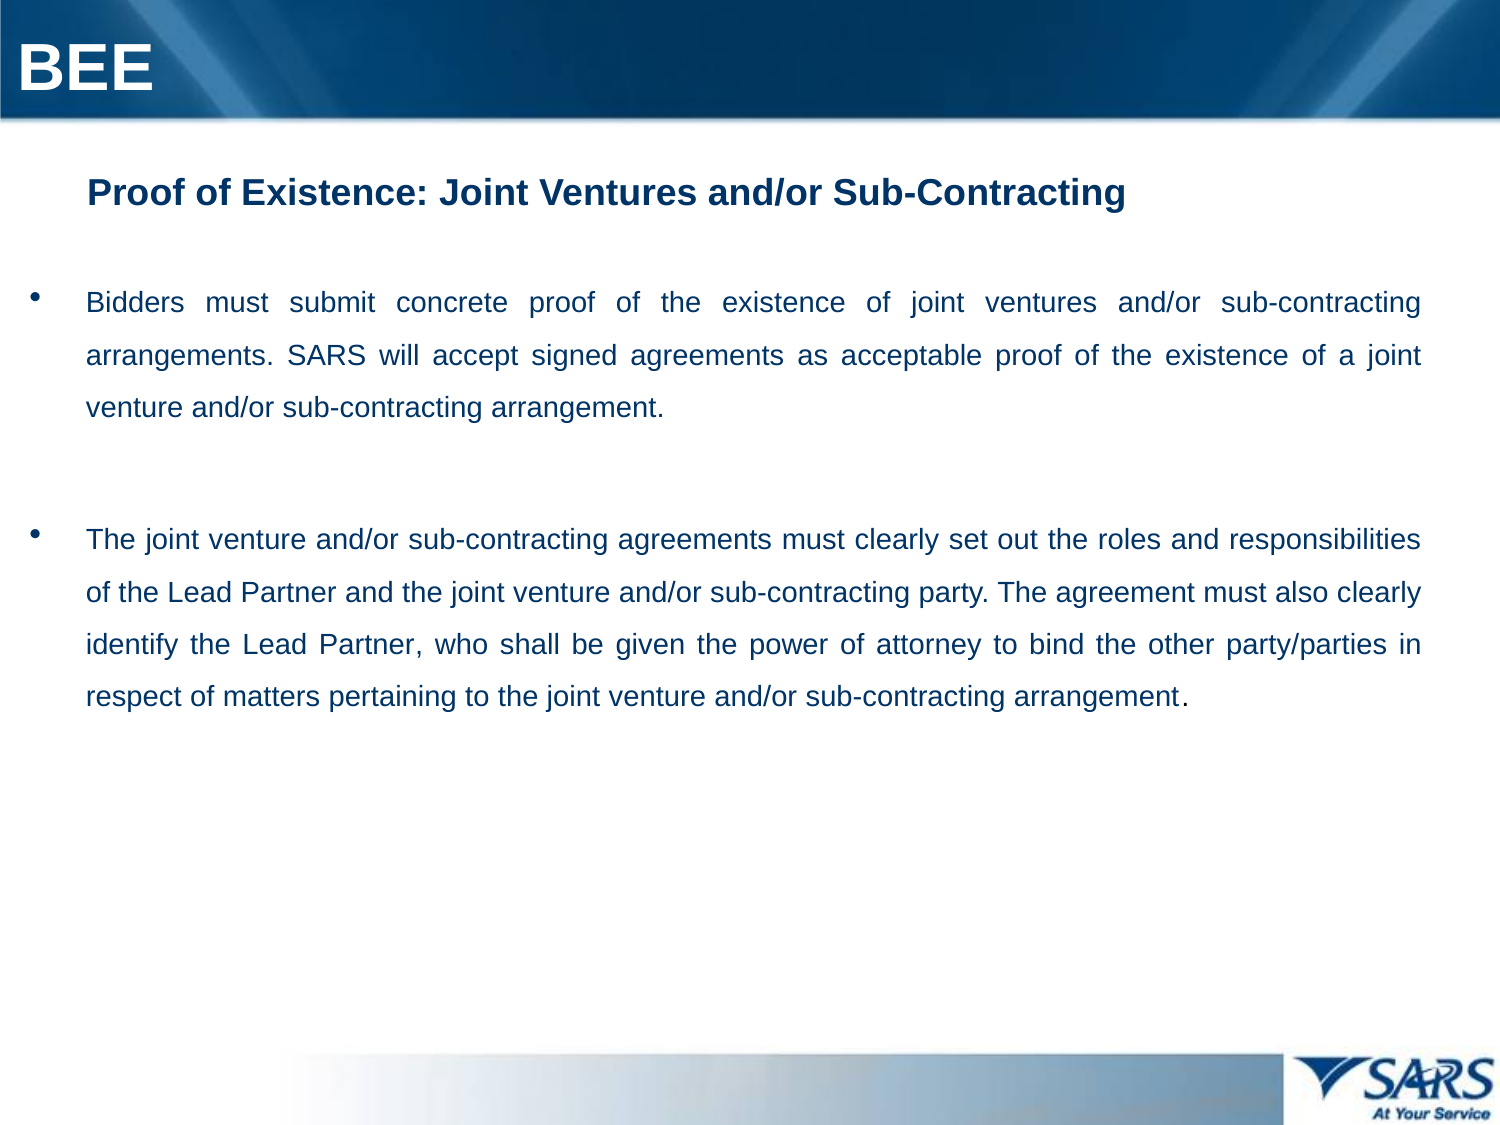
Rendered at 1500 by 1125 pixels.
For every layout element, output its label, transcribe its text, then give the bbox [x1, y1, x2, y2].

title BEE [17, 22, 1471, 104]
picture [0, 0, 1500, 1125]
list Proof of Existence: Joint Ventures and/or Sub-Contracting Bidders must submit concrete proof of the existence of joint ventures and/or sub-contracting arrangements. SARS will accept signed agreements as acceptable proof of the existence of a joint venture and/or sub-contracting arrangement. The joint venture and/or sub-contracting agreements must clearly set out the roles and responsibilities of the Lead Partner and the joint venture and/or sub-contracting party. The agreement must also clearly identify the Lead Partner, who shall be given the power of attorney to bind the other party/parties in respect of matters pertaining to the joint venture and/or sub-contracting arrangement. [29, 113, 1424, 690]
